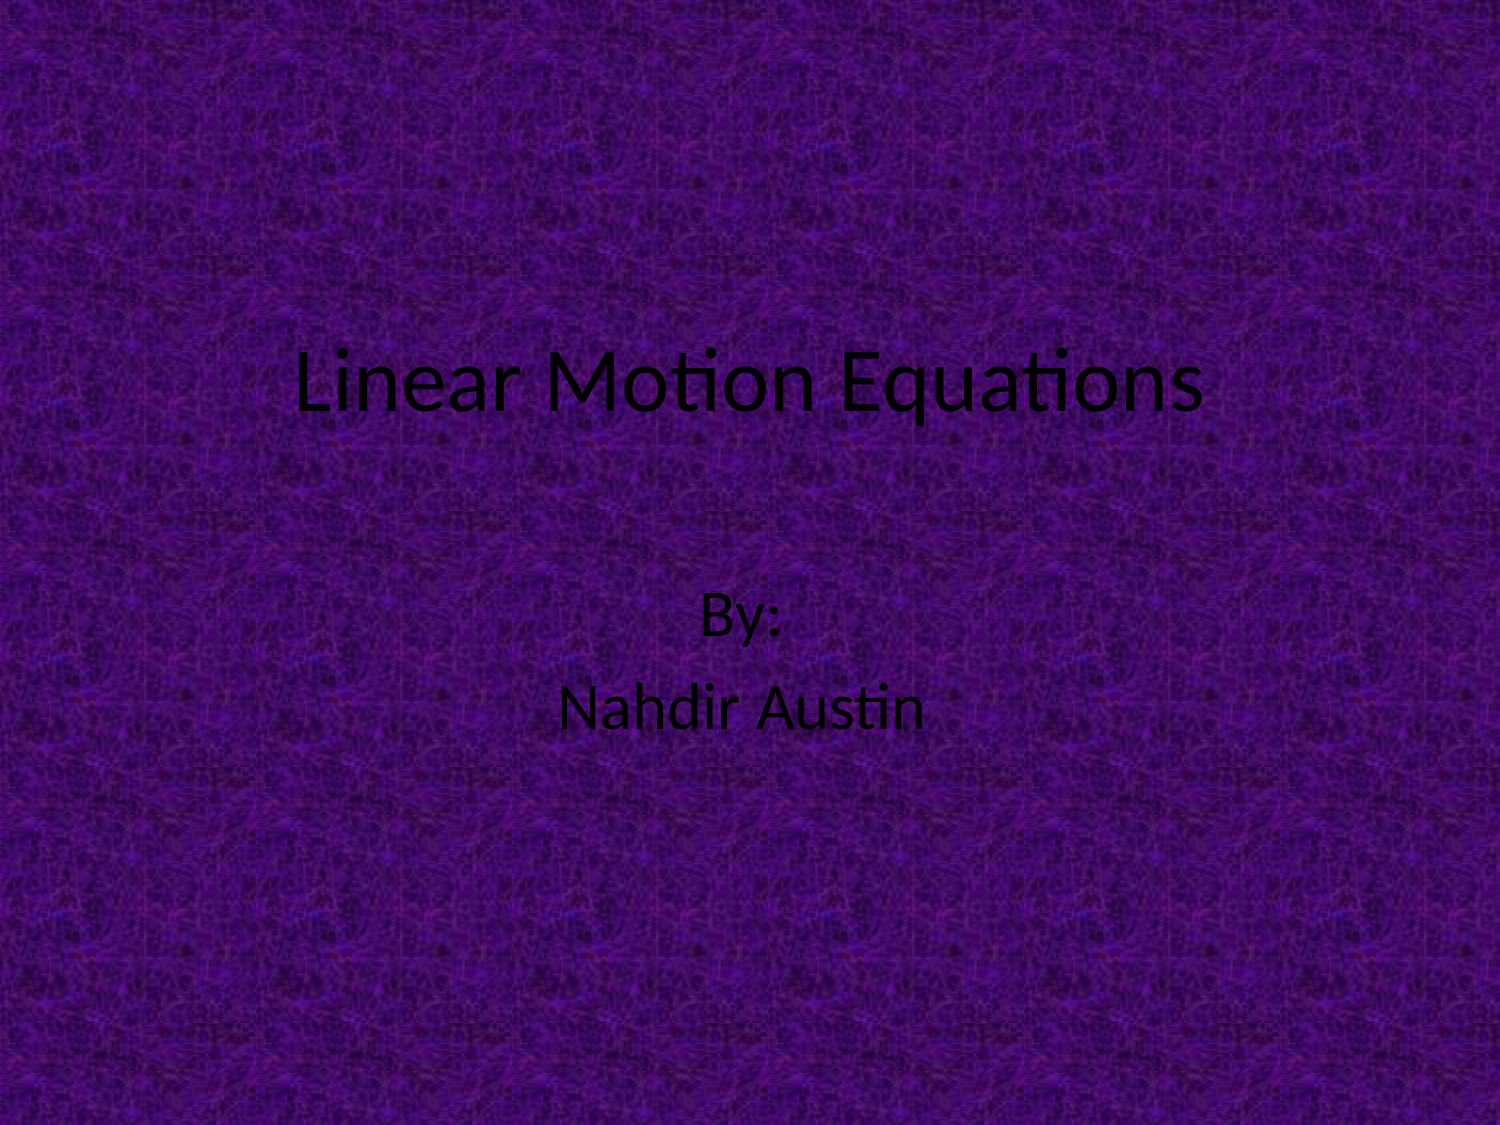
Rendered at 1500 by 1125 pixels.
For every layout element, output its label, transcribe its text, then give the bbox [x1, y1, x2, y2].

subtitle By: Nahdir Austin [225, 562, 1275, 838]
title Linear Motion Equations [112, 212, 1388, 538]
picture [0, 0, 1500, 1125]
